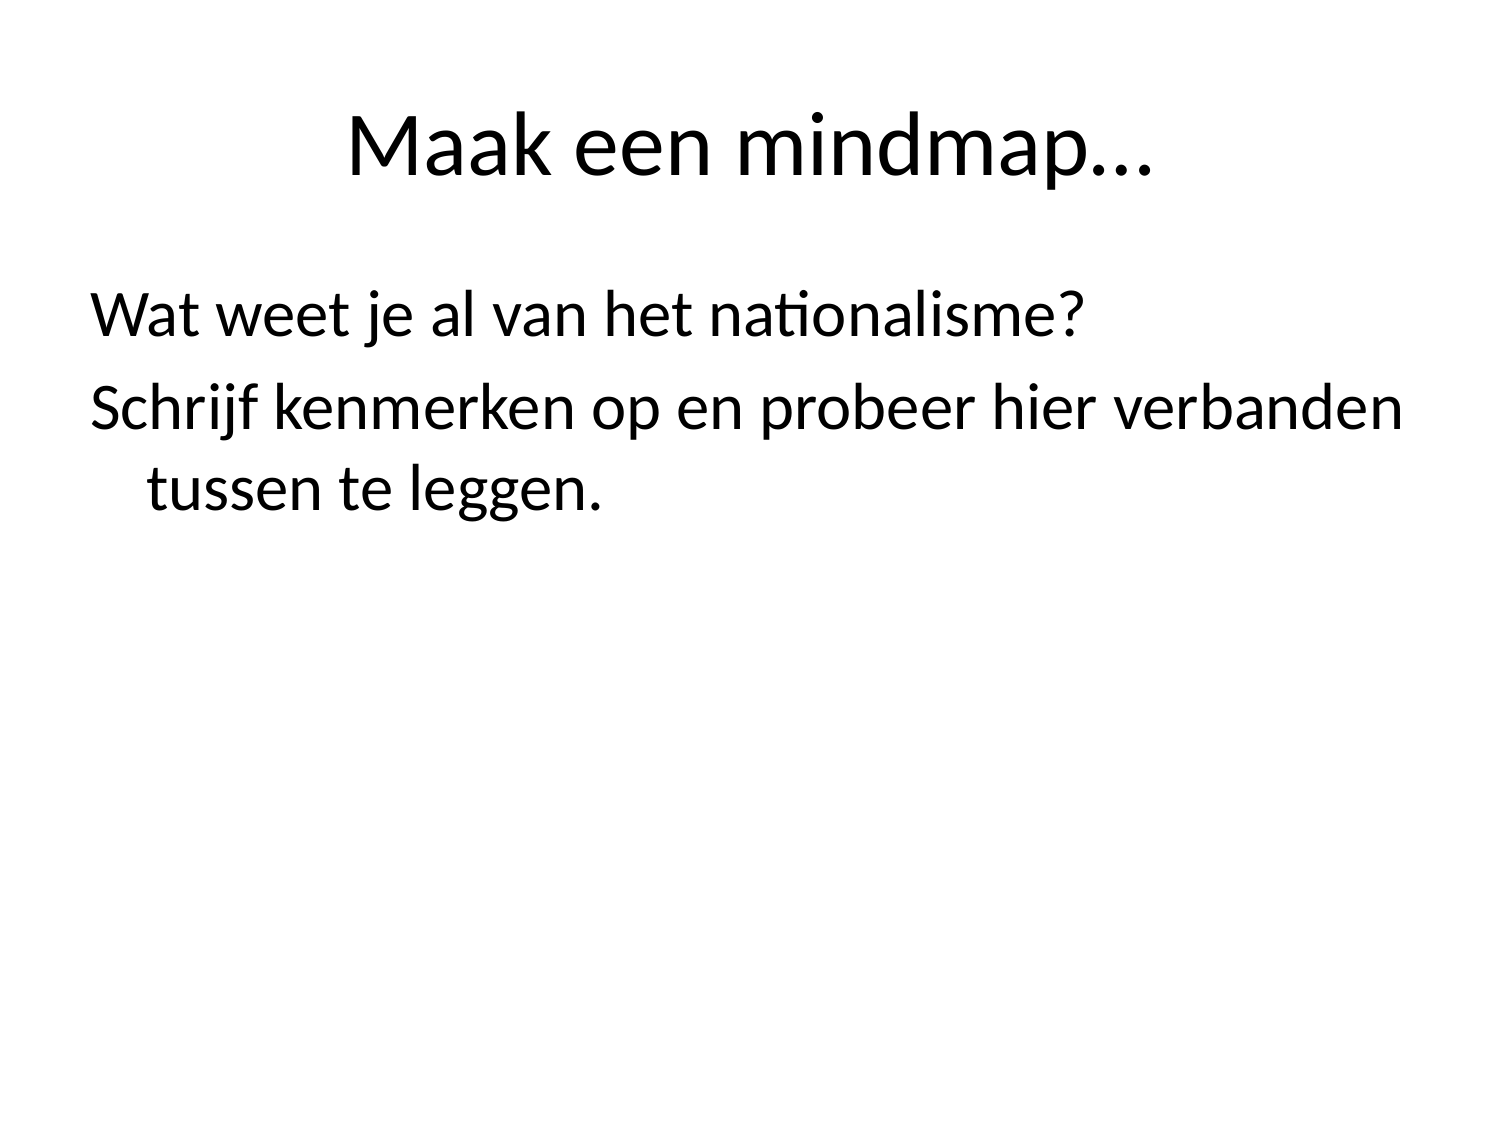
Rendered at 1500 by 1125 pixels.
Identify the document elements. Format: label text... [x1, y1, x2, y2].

list Wat weet je al van het nationalisme? Schrijf kenmerken op en probeer hier verbanden tussen te leggen. [75, 262, 1425, 1005]
title Maak een mindmap… [75, 45, 1425, 233]
